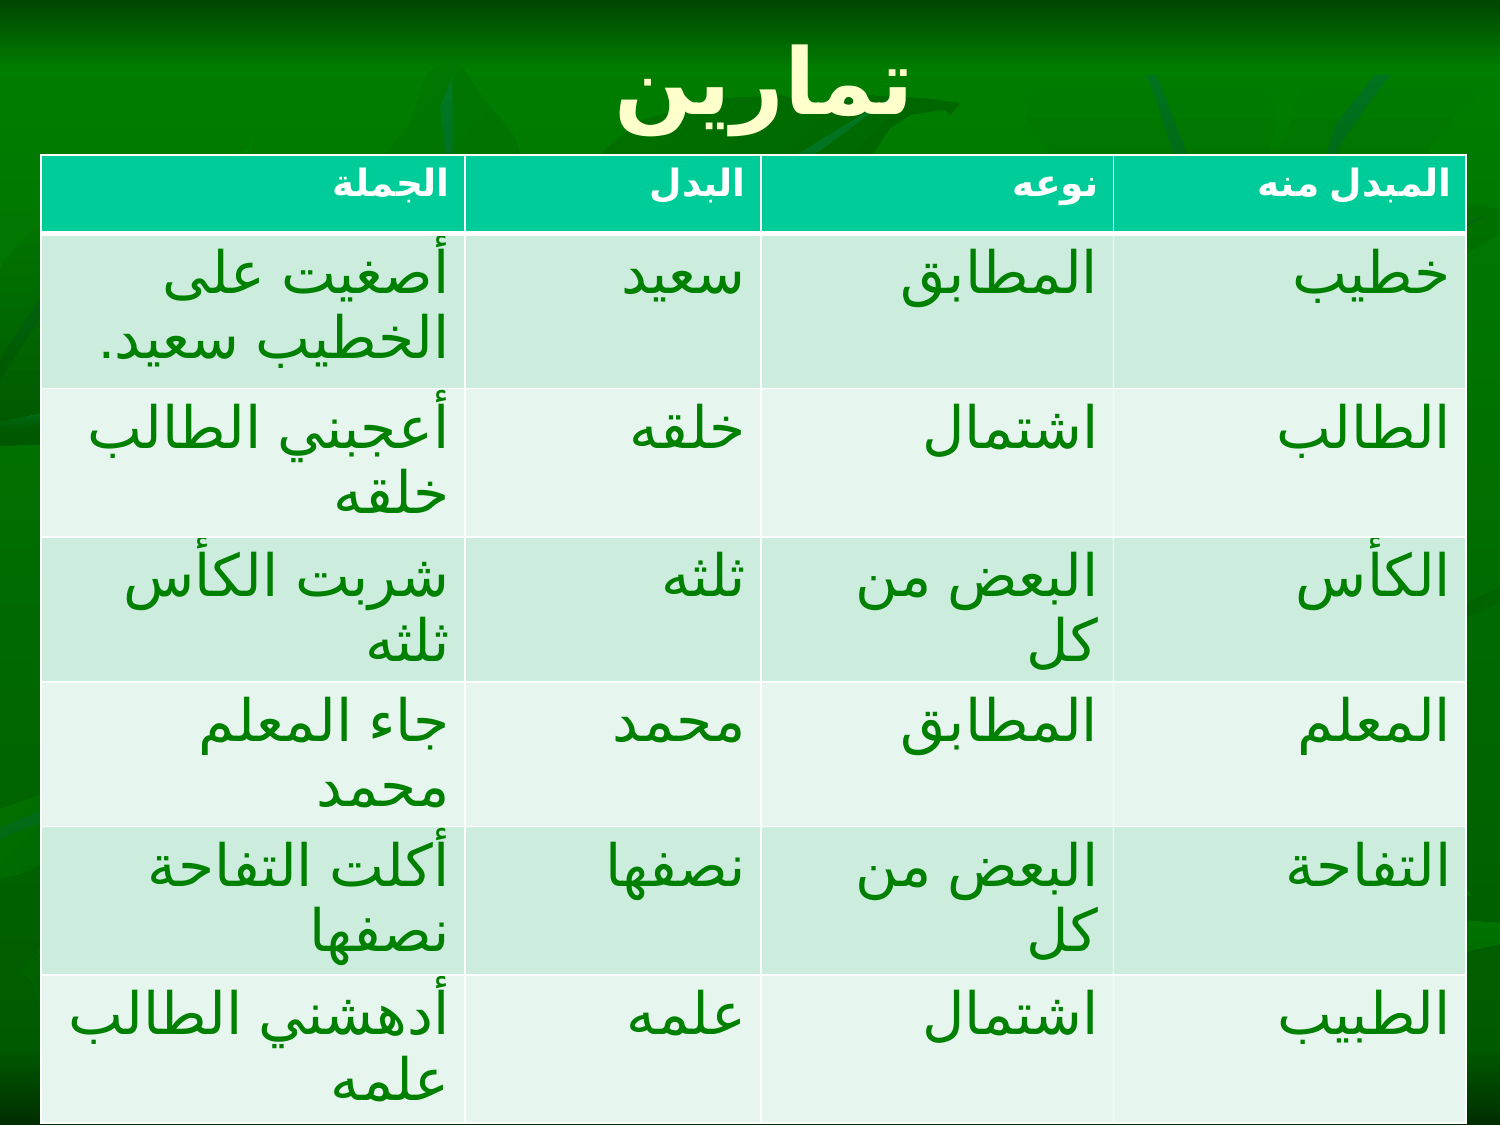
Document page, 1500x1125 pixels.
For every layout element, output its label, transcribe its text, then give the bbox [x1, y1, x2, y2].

table_cell المطابق [762, 236, 1113, 388]
table_header الجملة [42, 156, 464, 231]
table_cell أصغيت على الخطيب سعيد. [42, 236, 464, 388]
table_cell جاء المعلم محمد [42, 683, 464, 826]
table_cell أعجبني الطالب خلقه [42, 389, 464, 536]
table_cell اشتمال [762, 976, 1113, 1122]
table_cell أكلت التفاحة نصفها [42, 827, 464, 974]
table_cell التفاحة [1114, 827, 1465, 974]
table_cell ثلثه [466, 538, 760, 681]
table_cell خطيب [1114, 236, 1465, 388]
table_cell البعض من كل [762, 827, 1113, 974]
table_cell شربت الكأس ثلثه [42, 538, 464, 681]
table_cell أدهشني الطالب علمه [42, 976, 464, 1122]
table_cell المطابق [762, 683, 1113, 826]
table_header نوعه [762, 156, 1113, 231]
table_cell سعيد [466, 236, 760, 388]
table_header المبدل منه [1114, 156, 1465, 231]
table_cell البعض من كل [762, 538, 1113, 681]
table_cell نصفها [466, 827, 760, 974]
table_cell اشتمال [762, 389, 1113, 536]
table_cell الطالب [1114, 389, 1465, 536]
title تمارين [76, 0, 1428, 154]
table_cell خلقه [466, 389, 760, 536]
table_cell علمه [466, 976, 760, 1122]
table_cell محمد [466, 683, 760, 826]
table_cell الطبيب [1114, 976, 1465, 1122]
table_cell الكأس [1114, 538, 1465, 681]
table_cell المعلم [1114, 683, 1465, 826]
table_header البدل [466, 156, 760, 231]
